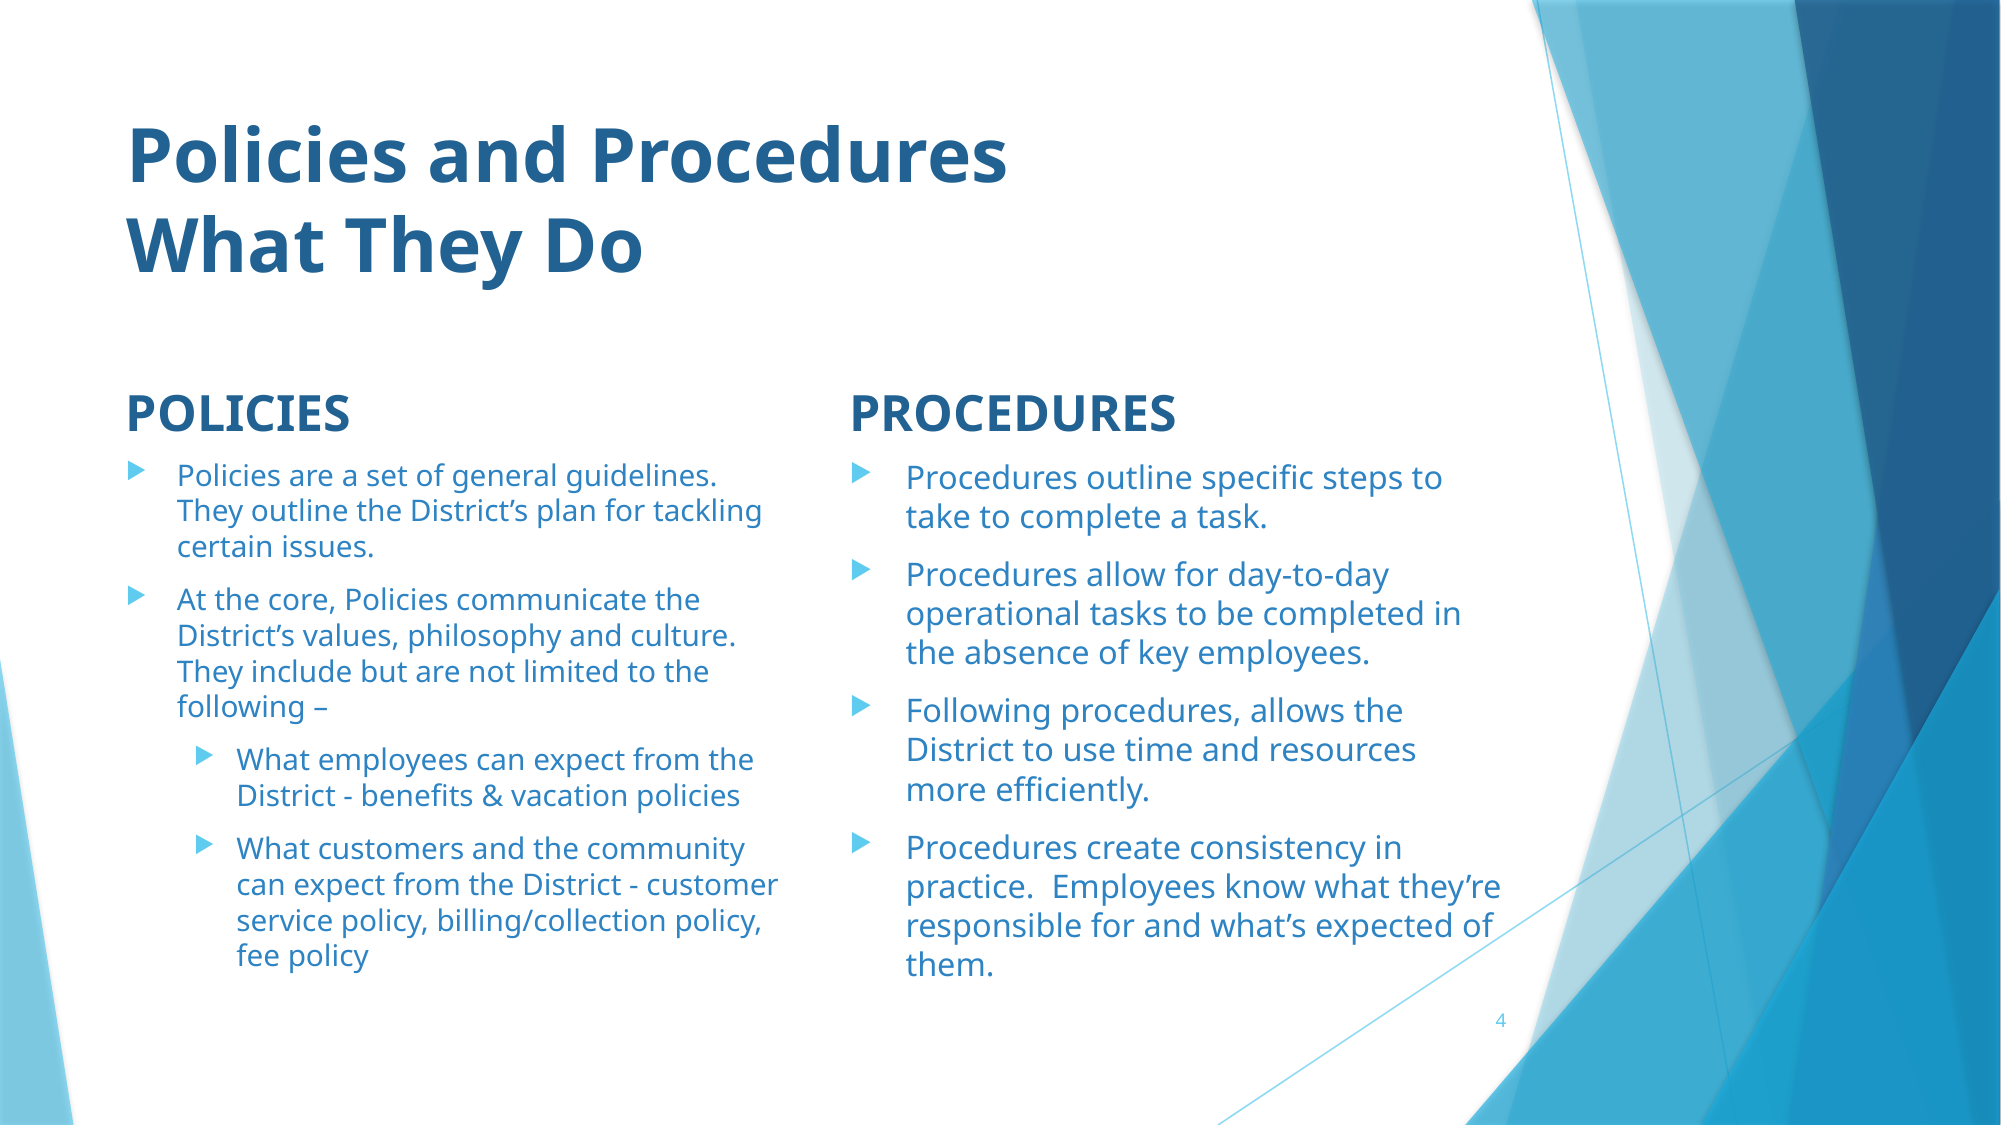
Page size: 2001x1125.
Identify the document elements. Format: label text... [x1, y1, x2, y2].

list Policies are a set of general guidelines. They outline the District’s plan for tackling certain issues. At the core, Policies communicate the District’s values, philosophy and culture. They include but are not limited to the following – What employees can expect from the District - benefits & vacation policies What customers and the community can expect from the District - customer service policy, billing/collection policy, fee policy [110, 448, 798, 991]
list POLICIES [110, 354, 798, 448]
title Policies and Procedures What They Do [111, 99, 1522, 317]
slide_number 4 [1409, 991, 1522, 1051]
list PROCEDURES [834, 354, 1522, 448]
list Procedures outline specific steps to take to complete a task. Procedures allow for day-to-day operational tasks to be completed in the absence of key employees. Following procedures, allows the District to use time and resources more efficiently. Procedures create consistency in practice. Employees know what they’re responsible for and what’s expected of them. [834, 448, 1522, 991]
